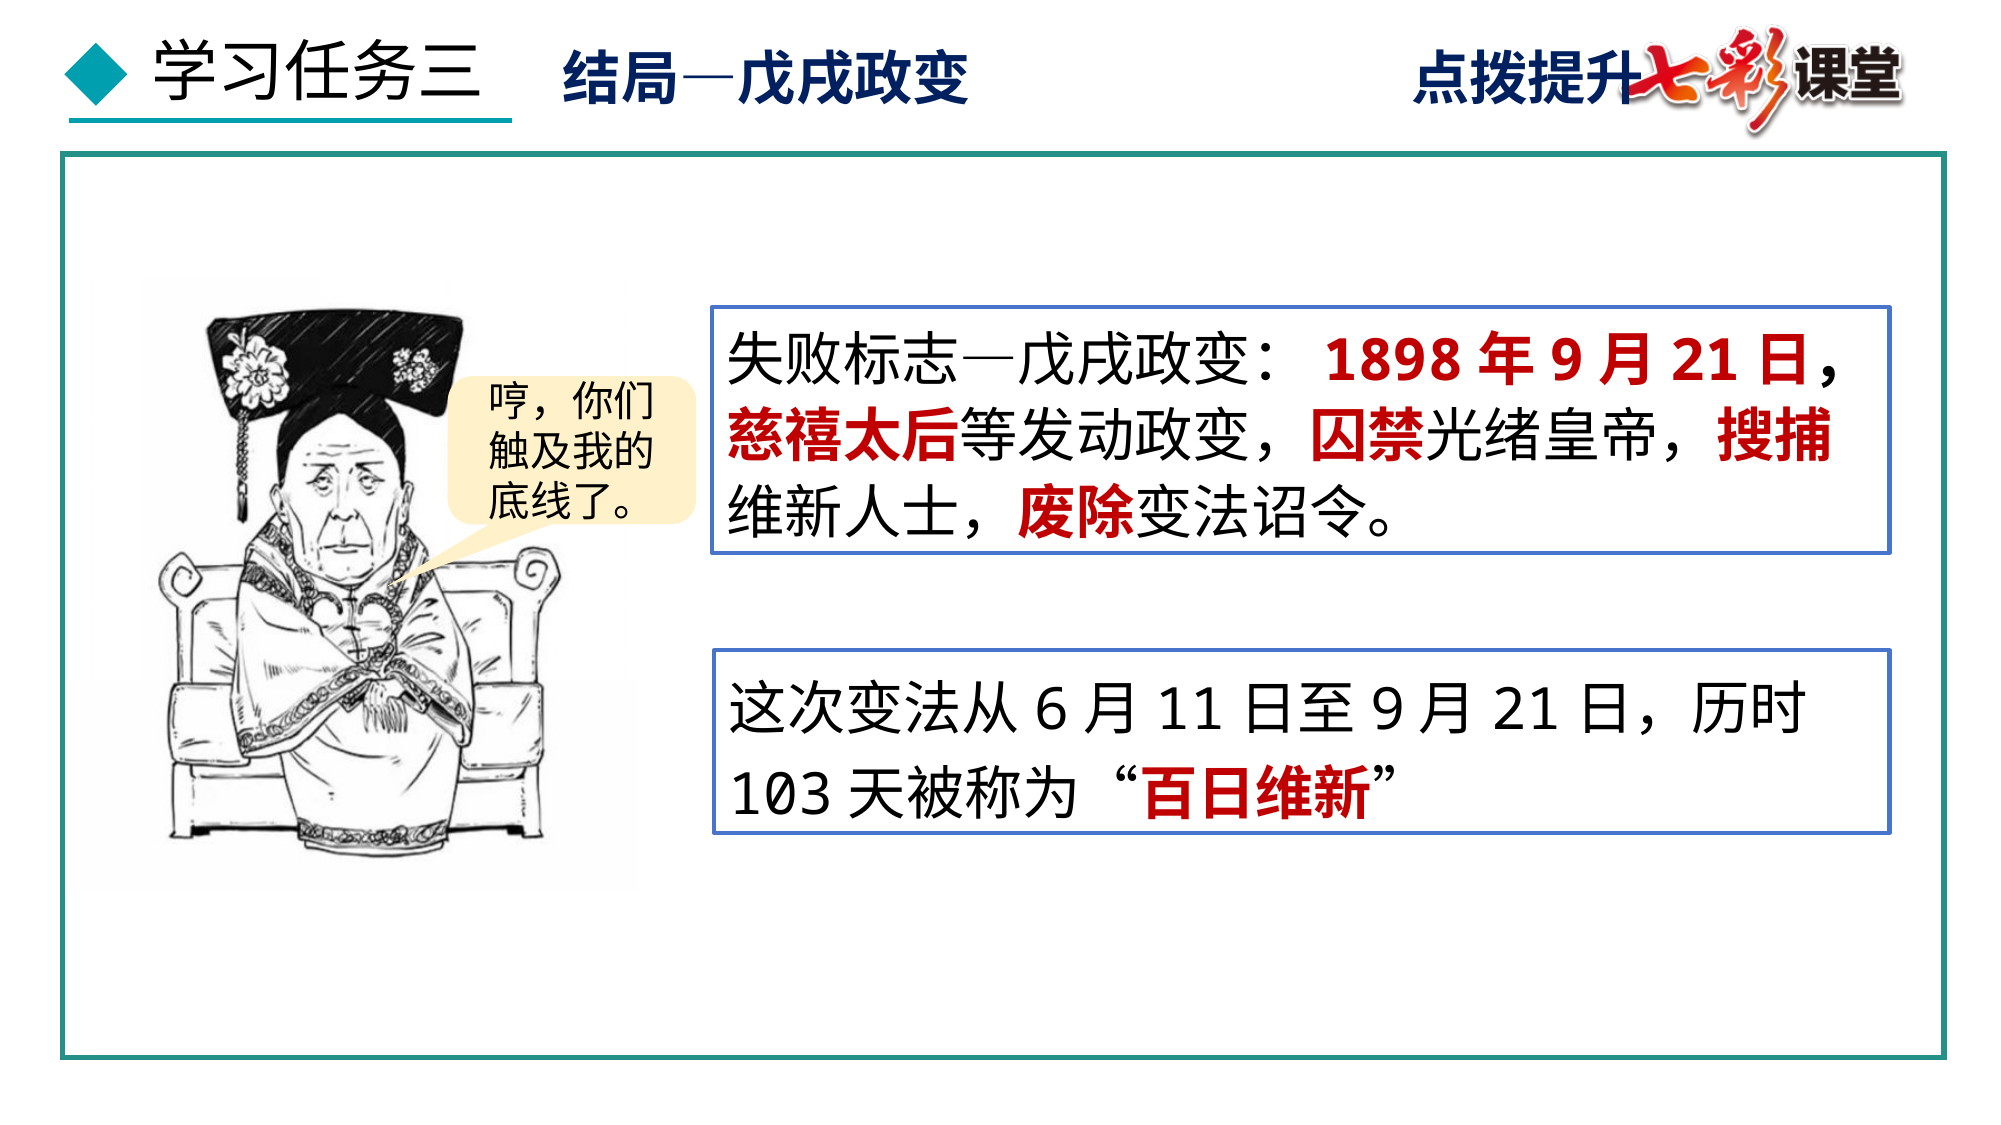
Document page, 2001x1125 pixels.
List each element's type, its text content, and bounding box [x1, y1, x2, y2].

text_box 失败标志—戊戌政变：1898年9月21日，慈禧太后等发动政变，囚禁光绪皇帝，搜捕维新人士，废除变法诏令。 [711, 307, 1890, 553]
text_box 这次变法从6月11日至9月21日，历时103天被称为“百日维新” [714, 650, 1890, 834]
picture [66, 279, 639, 891]
text_box 点拨提升 [1396, 33, 1660, 119]
picture [1614, 20, 1911, 140]
text_box 哼，你们触及我的底线了。 [639, 375, 698, 526]
text_box 结局—戊戌政变 [548, 33, 986, 119]
